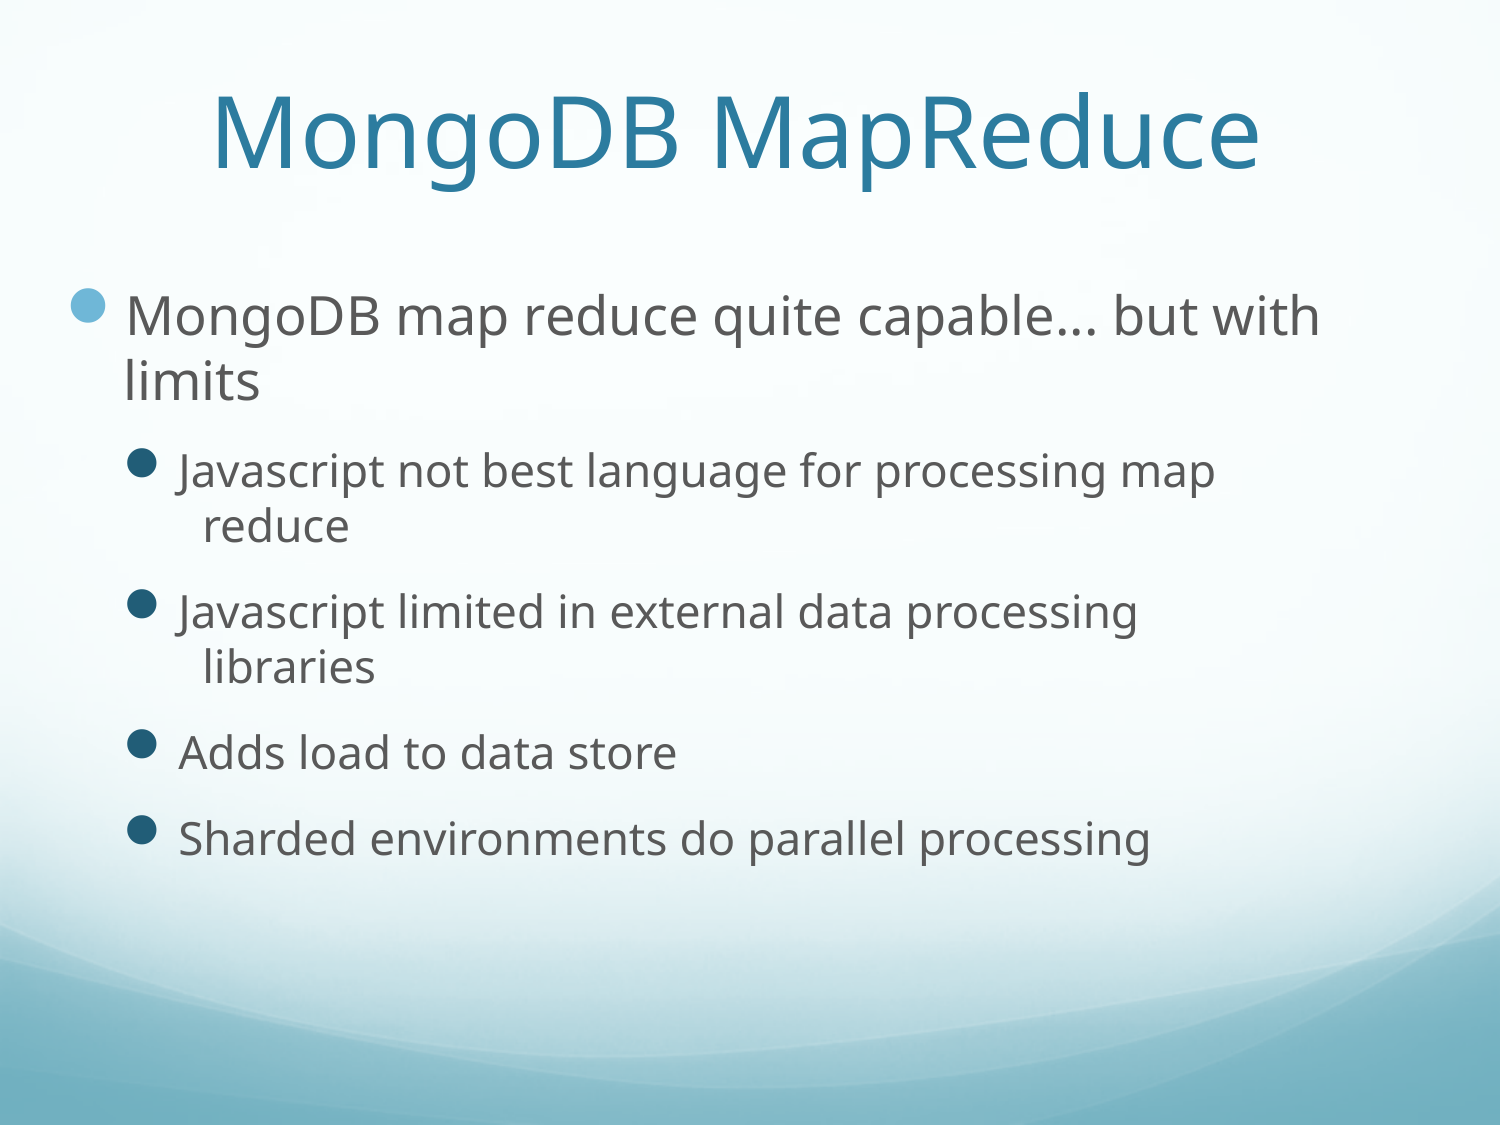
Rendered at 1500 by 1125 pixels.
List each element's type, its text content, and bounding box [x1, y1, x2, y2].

list MongoDB map reduce quite capable... but with limits Javascript not best language for processing map reduce Javascript limited in external data processing libraries Adds load to data store Sharded environments do parallel processing [65, 281, 1414, 979]
title MongoDB MapReduce [90, 17, 1410, 189]
